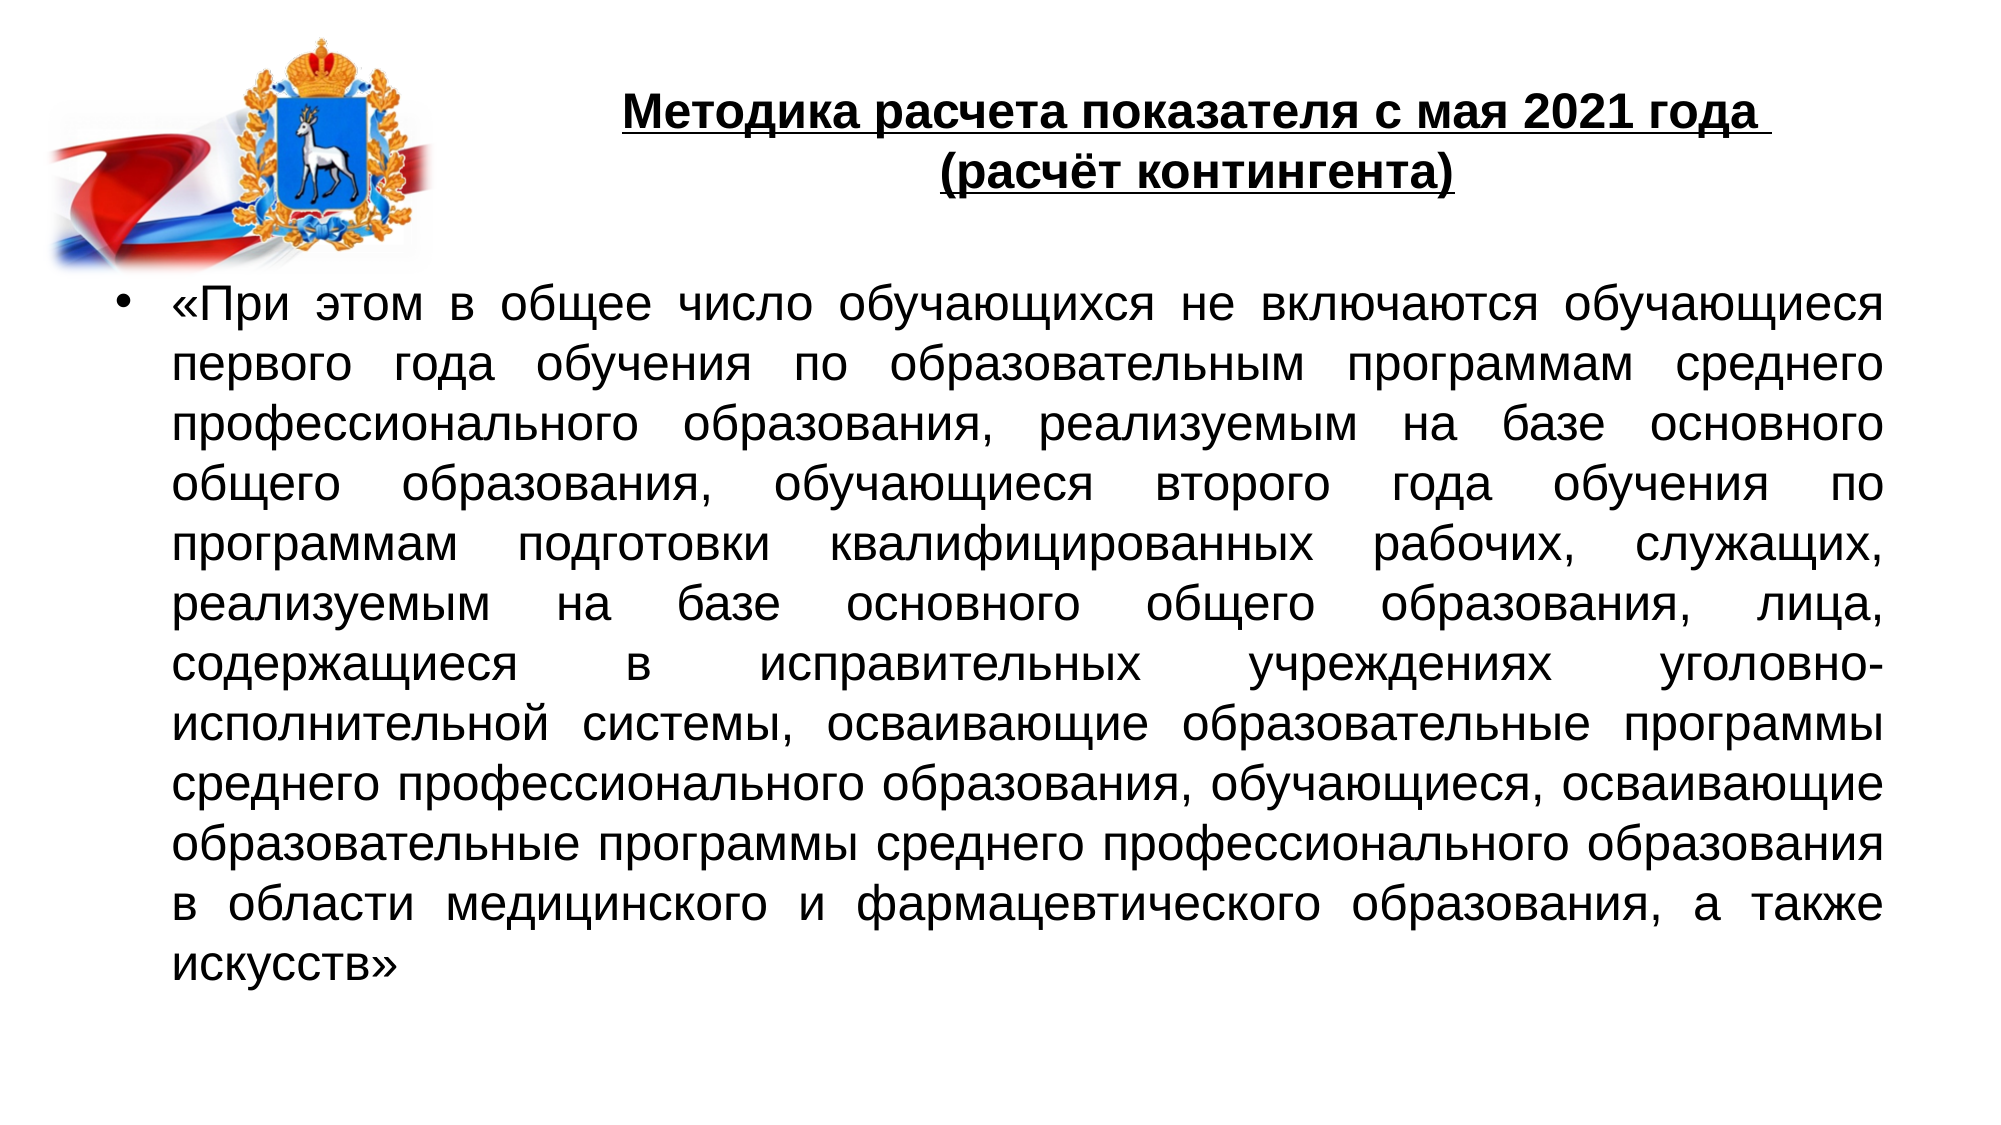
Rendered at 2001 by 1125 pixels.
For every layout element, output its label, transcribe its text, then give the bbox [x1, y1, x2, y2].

list «При этом в общее число обучающихся не включаются обучающиеся первого года обучения по образовательным программам среднего профессионального образования, реализуемым на базе основного общего образования, обучающиеся второго года обучения по программам подготовки квалифицированных рабочих, служащих, реализуемым на базе основного общего образования, лица, содержащиеся в исправительных учреждениях уголовно-исполнительной системы, осваивающие образовательные программы среднего профессионального образования, обучающиеся, осваивающие образовательные программы среднего профессионального образования в области медицинского и фармацевтического образования, а также искусств» [99, 262, 1900, 1005]
picture [42, 30, 495, 280]
title Методика расчета показателя с мая 2021 года (расчёт контингента) [499, 45, 1900, 233]
